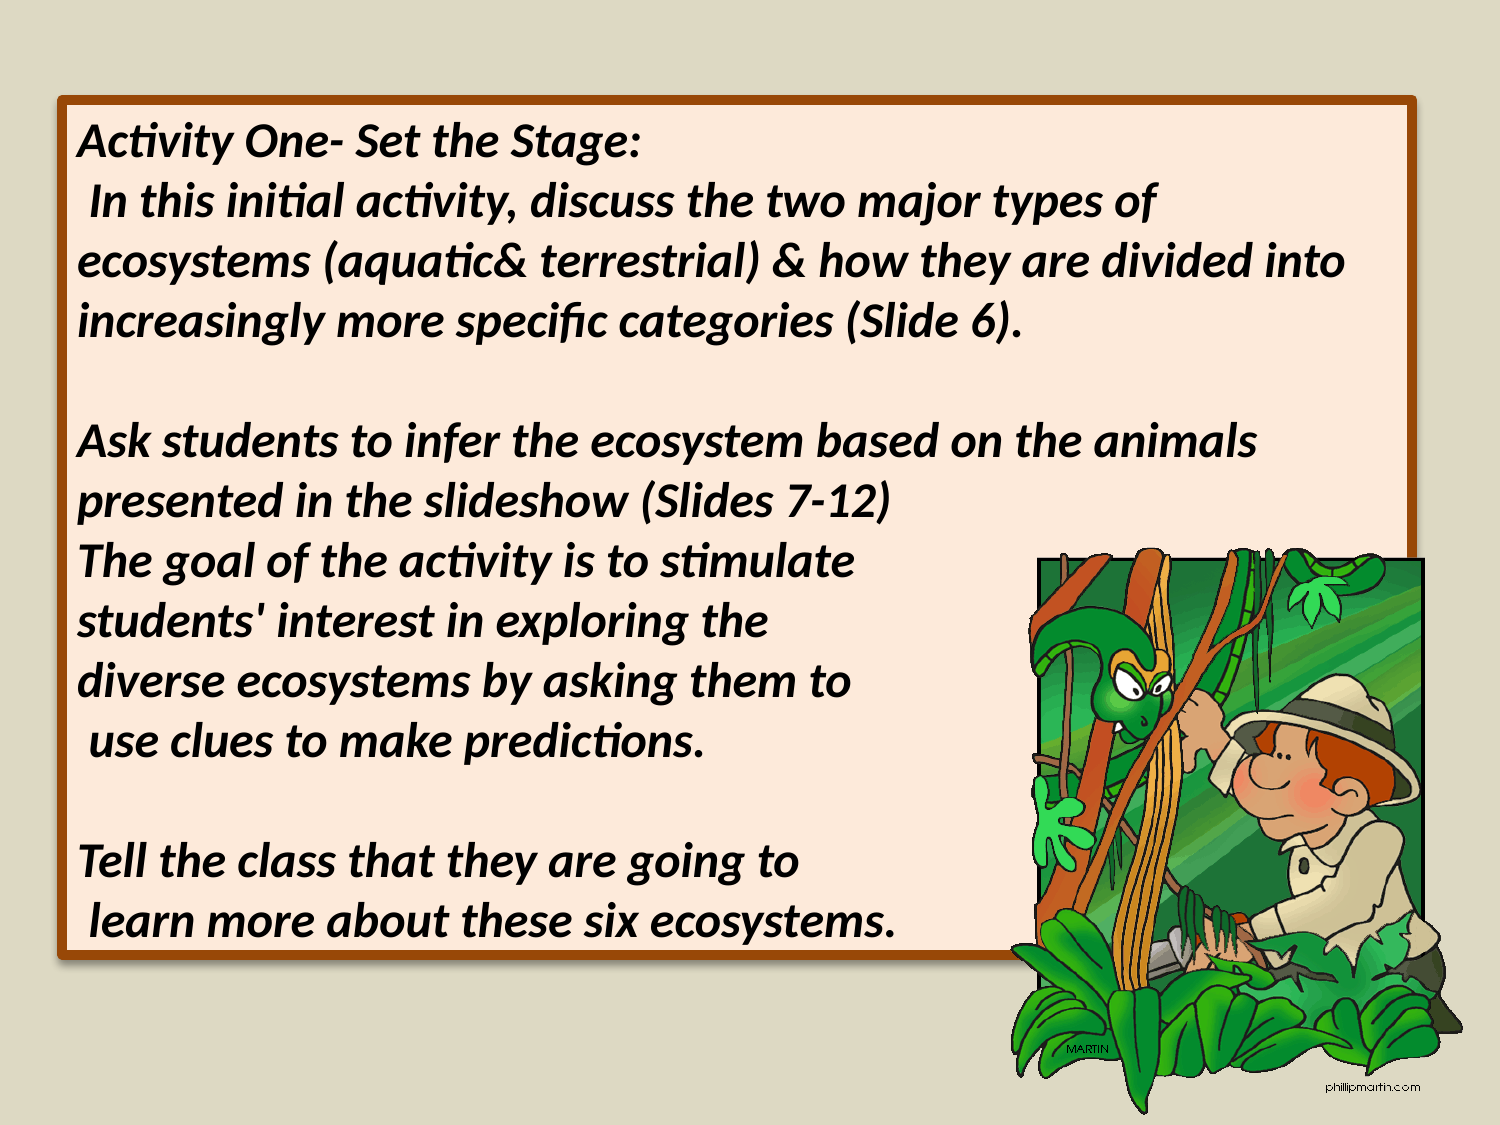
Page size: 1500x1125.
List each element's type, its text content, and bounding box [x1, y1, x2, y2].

text_box Activity One- Set the Stage: In this initial activity, discuss the two major types of ecosystems (aquatic& terrestrial) & how they are divided into increasingly more specific categories (Slide 6). Ask students to infer the ecosystem based on the animals presented in the slideshow (Slides 7-12) The goal of the activity is to stimulate students' interest in exploring the diverse ecosystems by asking them to use clues to make predictions. Tell the class that they are going to learn more about these six ecosystems. [62, 99, 1413, 955]
picture [999, 538, 1463, 1125]
